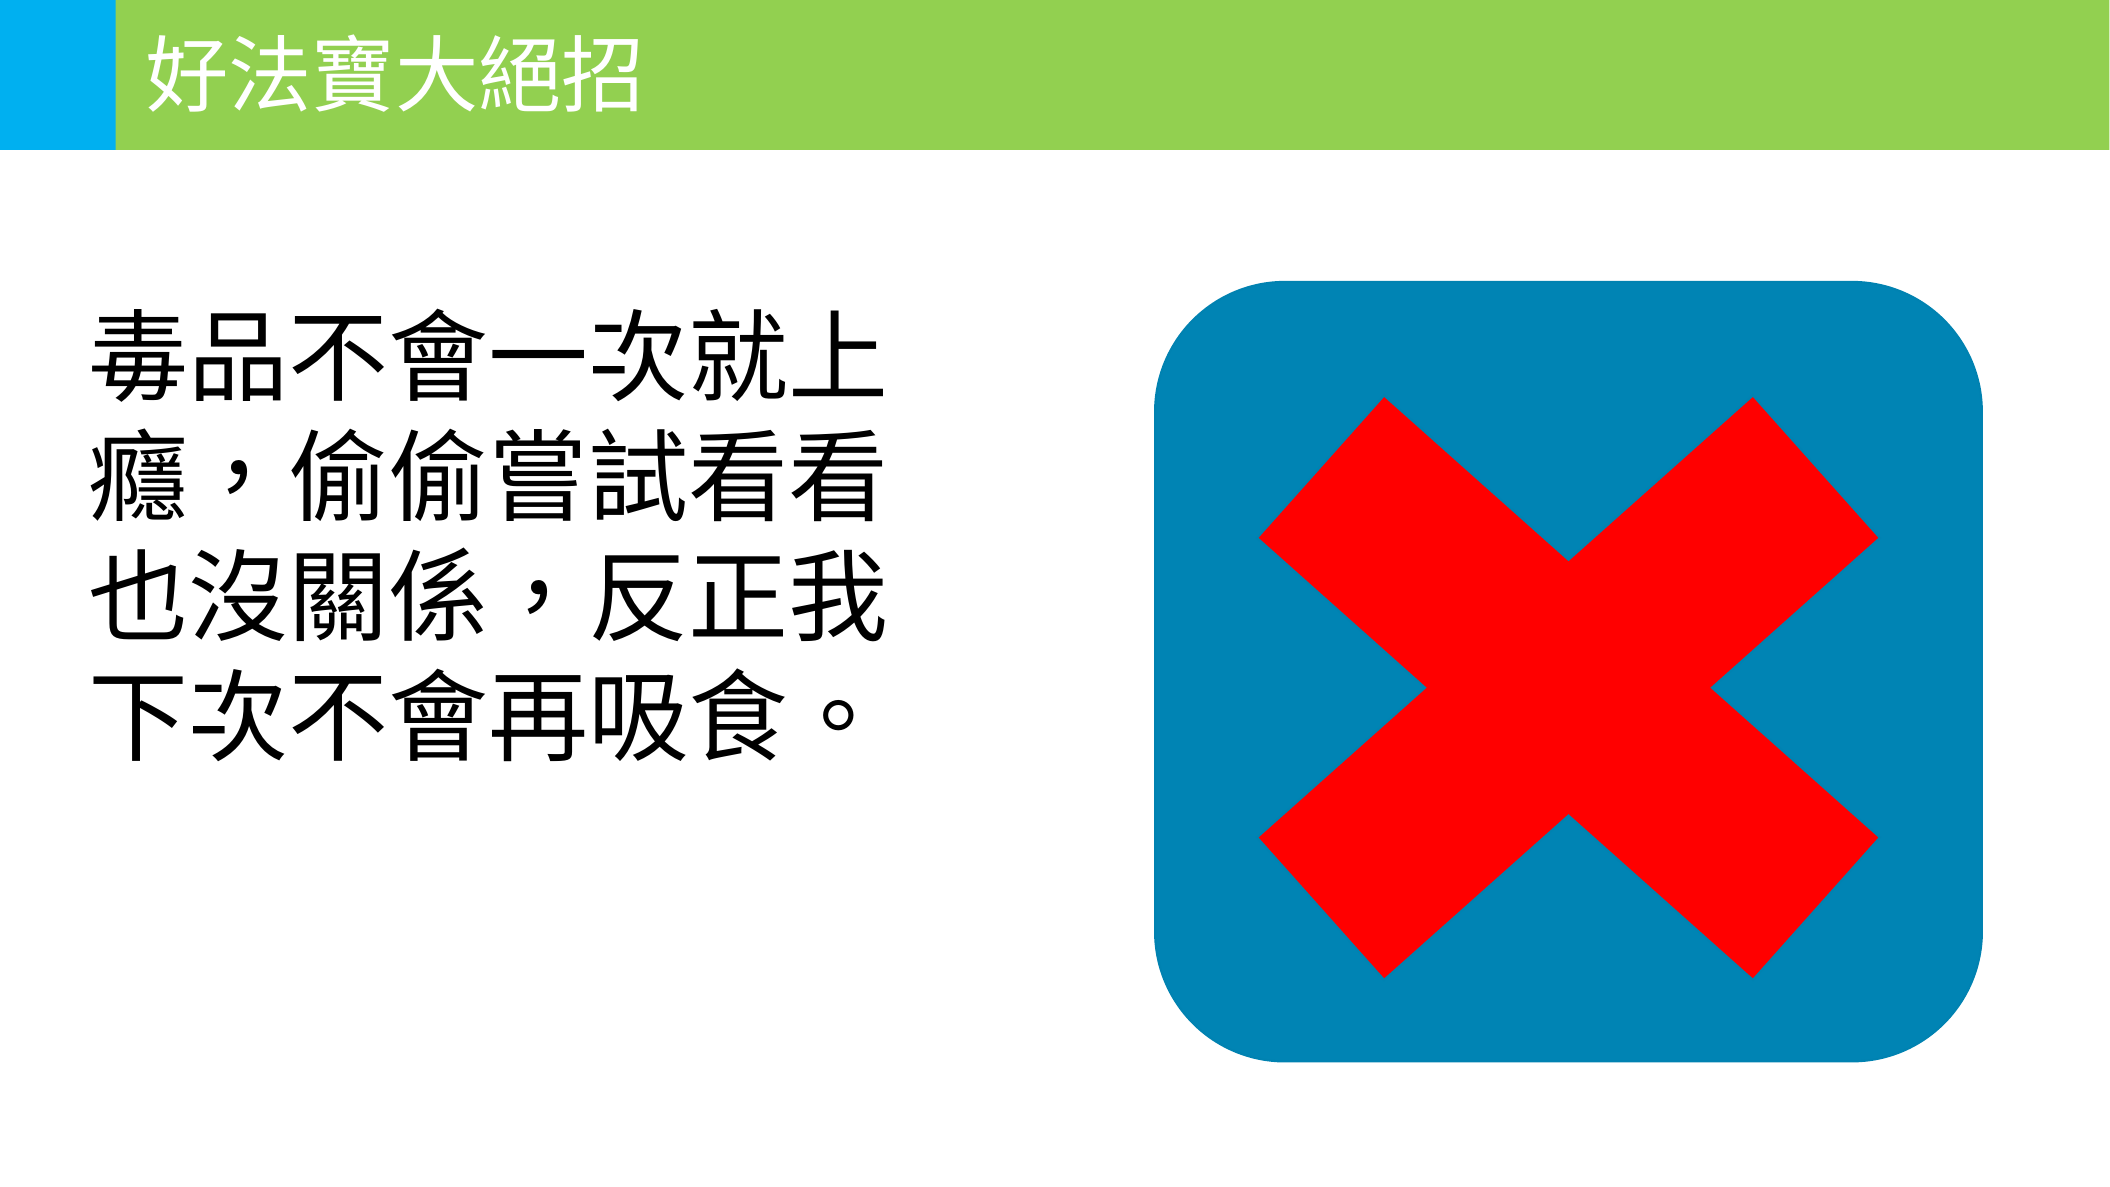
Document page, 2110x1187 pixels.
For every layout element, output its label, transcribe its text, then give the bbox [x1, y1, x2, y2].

text_box 毒品不會一次就上癮，偷偷嘗試看看也沒關係，反正我下次不會再吸食。 [74, 286, 925, 781]
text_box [1091, 262, 2046, 1113]
text_box 好法寶大絕招 [130, 14, 660, 130]
